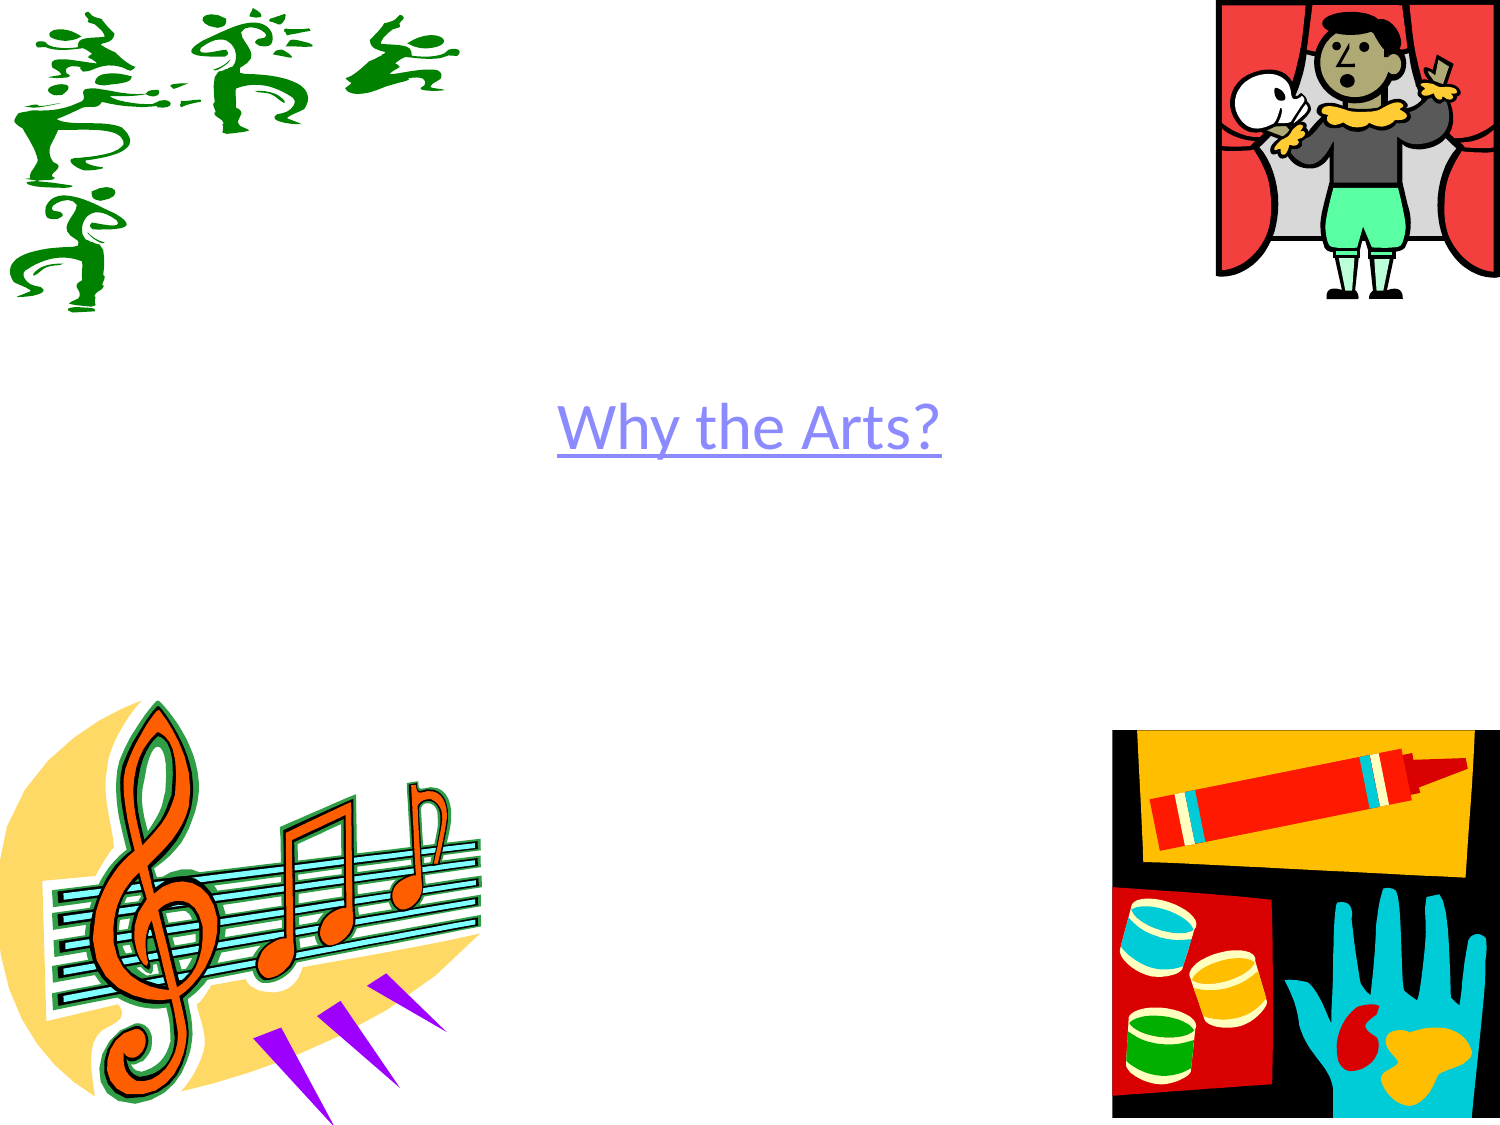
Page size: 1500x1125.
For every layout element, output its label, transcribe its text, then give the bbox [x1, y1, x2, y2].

picture [0, 5, 463, 313]
picture [1112, 730, 1500, 1119]
picture [0, 685, 491, 1125]
subtitle Why the Arts? [225, 375, 1275, 663]
picture [1215, 0, 1500, 300]
